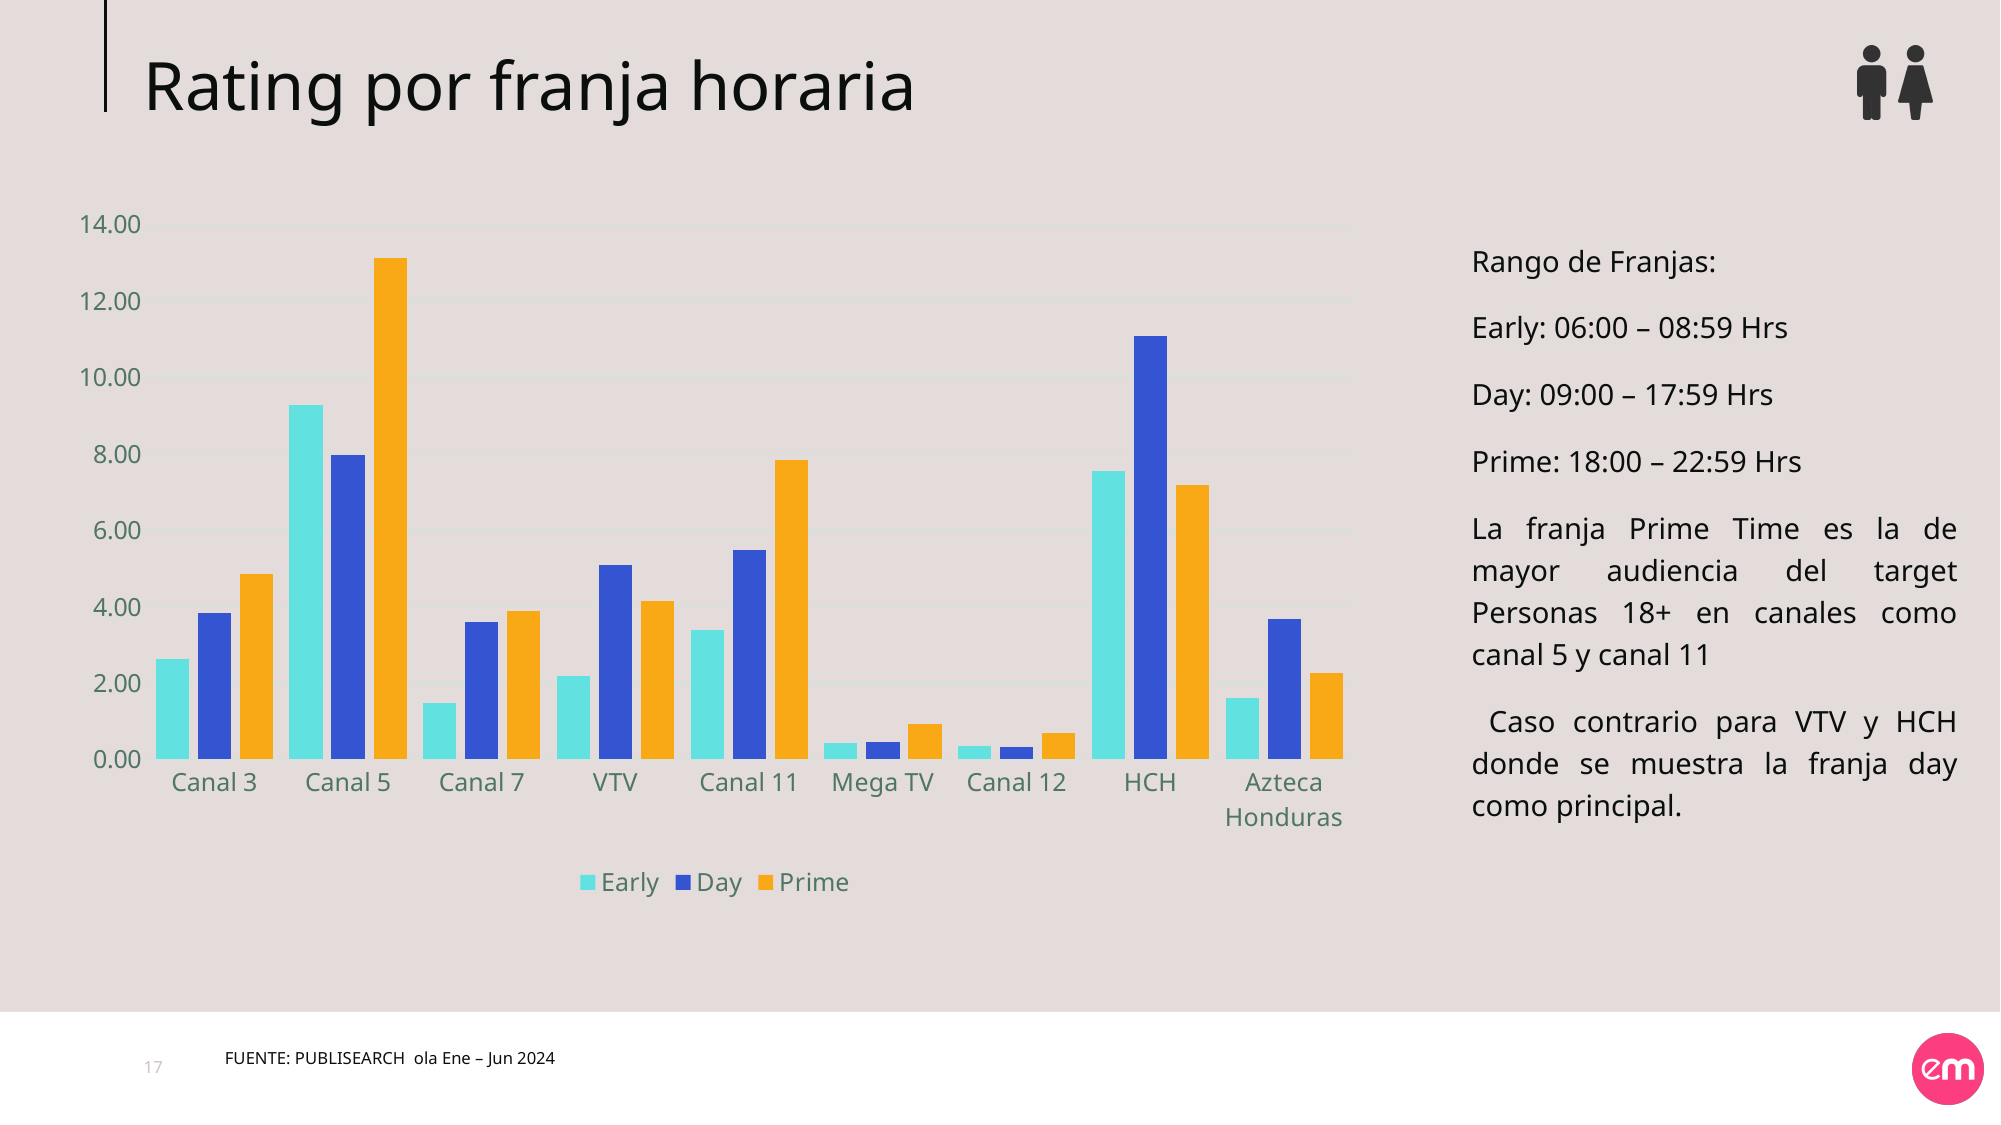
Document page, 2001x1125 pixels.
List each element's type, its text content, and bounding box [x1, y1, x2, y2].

text_box Rango de Franjas: Early: 06:00 – 08:59 Hrs Day: 09:00 – 17:59 Hrs Prime: 18:00 – 22:59 Hrs La franja Prime Time es la de mayor audiencia del target Personas 18+ en canales como canal 5 y canal 11 Caso contrario para VTV y HCH donde se muestra la franja day como principal. [1456, 228, 1973, 799]
picture [1912, 1033, 1984, 1105]
footer FUENTE: PUBLISEARCH ola Ene – Jun 2024 [209, 1011, 948, 1124]
title Rating por franja horaria [128, 45, 1895, 145]
chart [52, 192, 1378, 906]
picture [1857, 45, 1933, 120]
slide_number 17 [128, 1043, 209, 1093]
